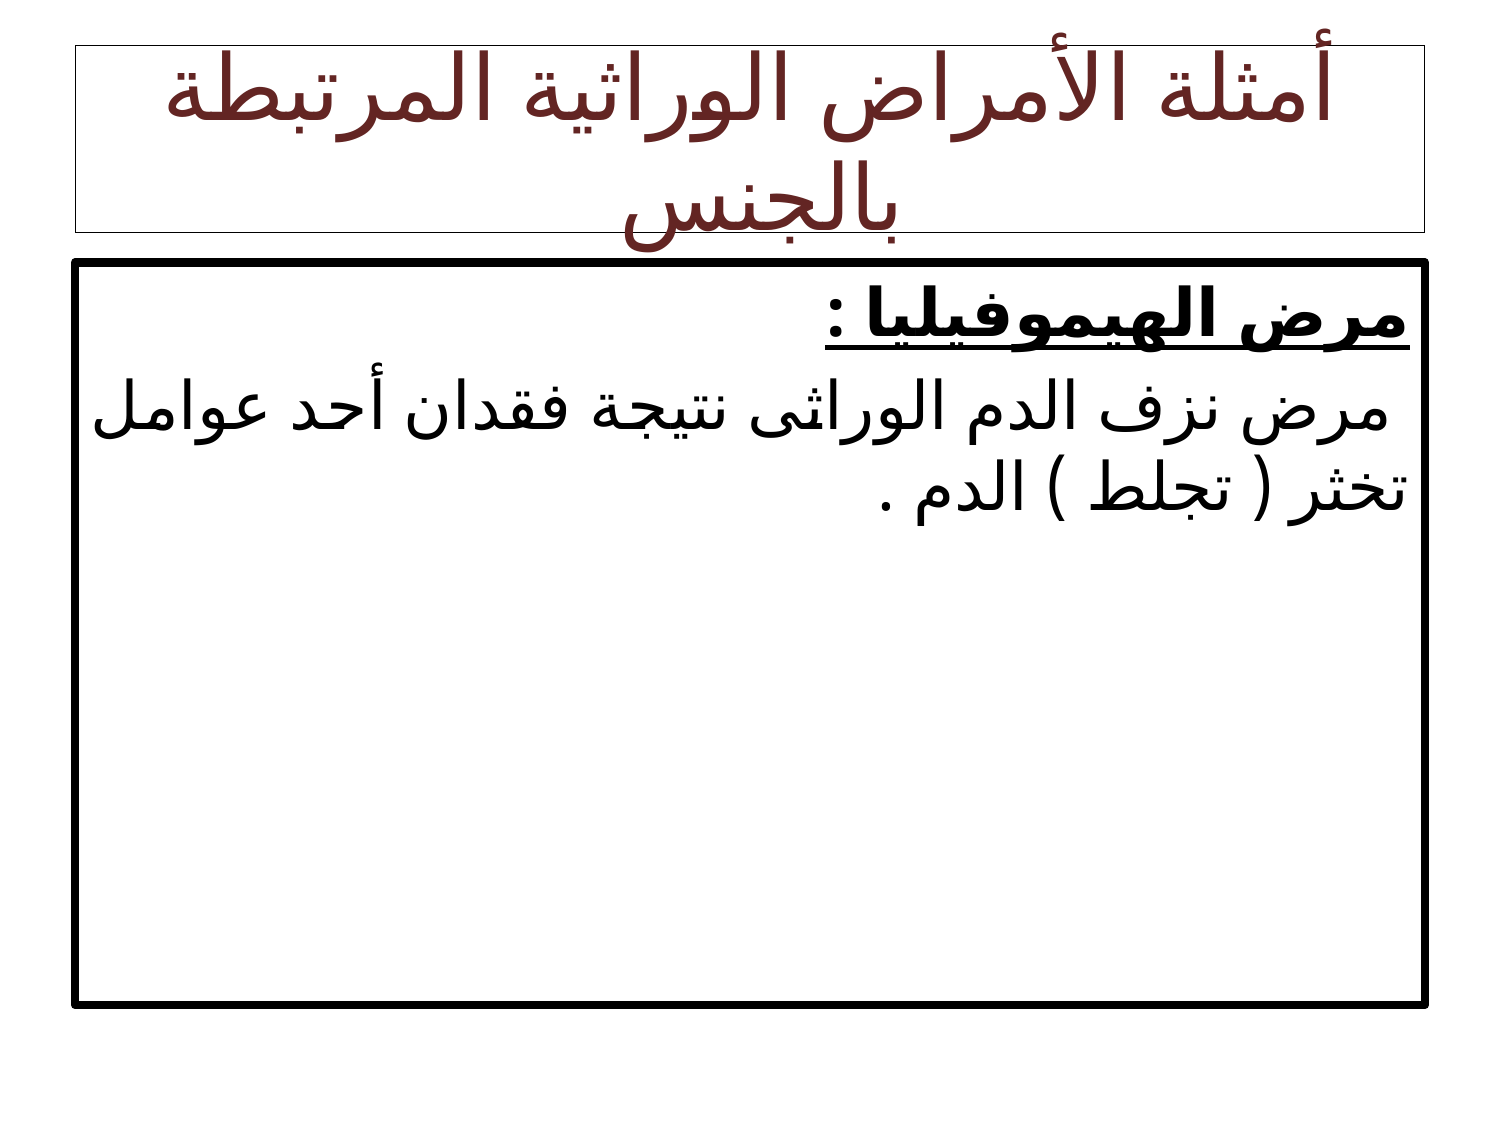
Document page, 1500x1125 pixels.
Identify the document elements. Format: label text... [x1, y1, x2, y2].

list مرض الهيموفيليا : مرض نزف الدم الوراثى نتيجة فقدان أحد عوامل تخثر ( تجلط ) الدم . [75, 262, 1425, 1005]
title أمثلة الأمراض الوراثية المرتبطة بالجنس [75, 45, 1425, 233]
